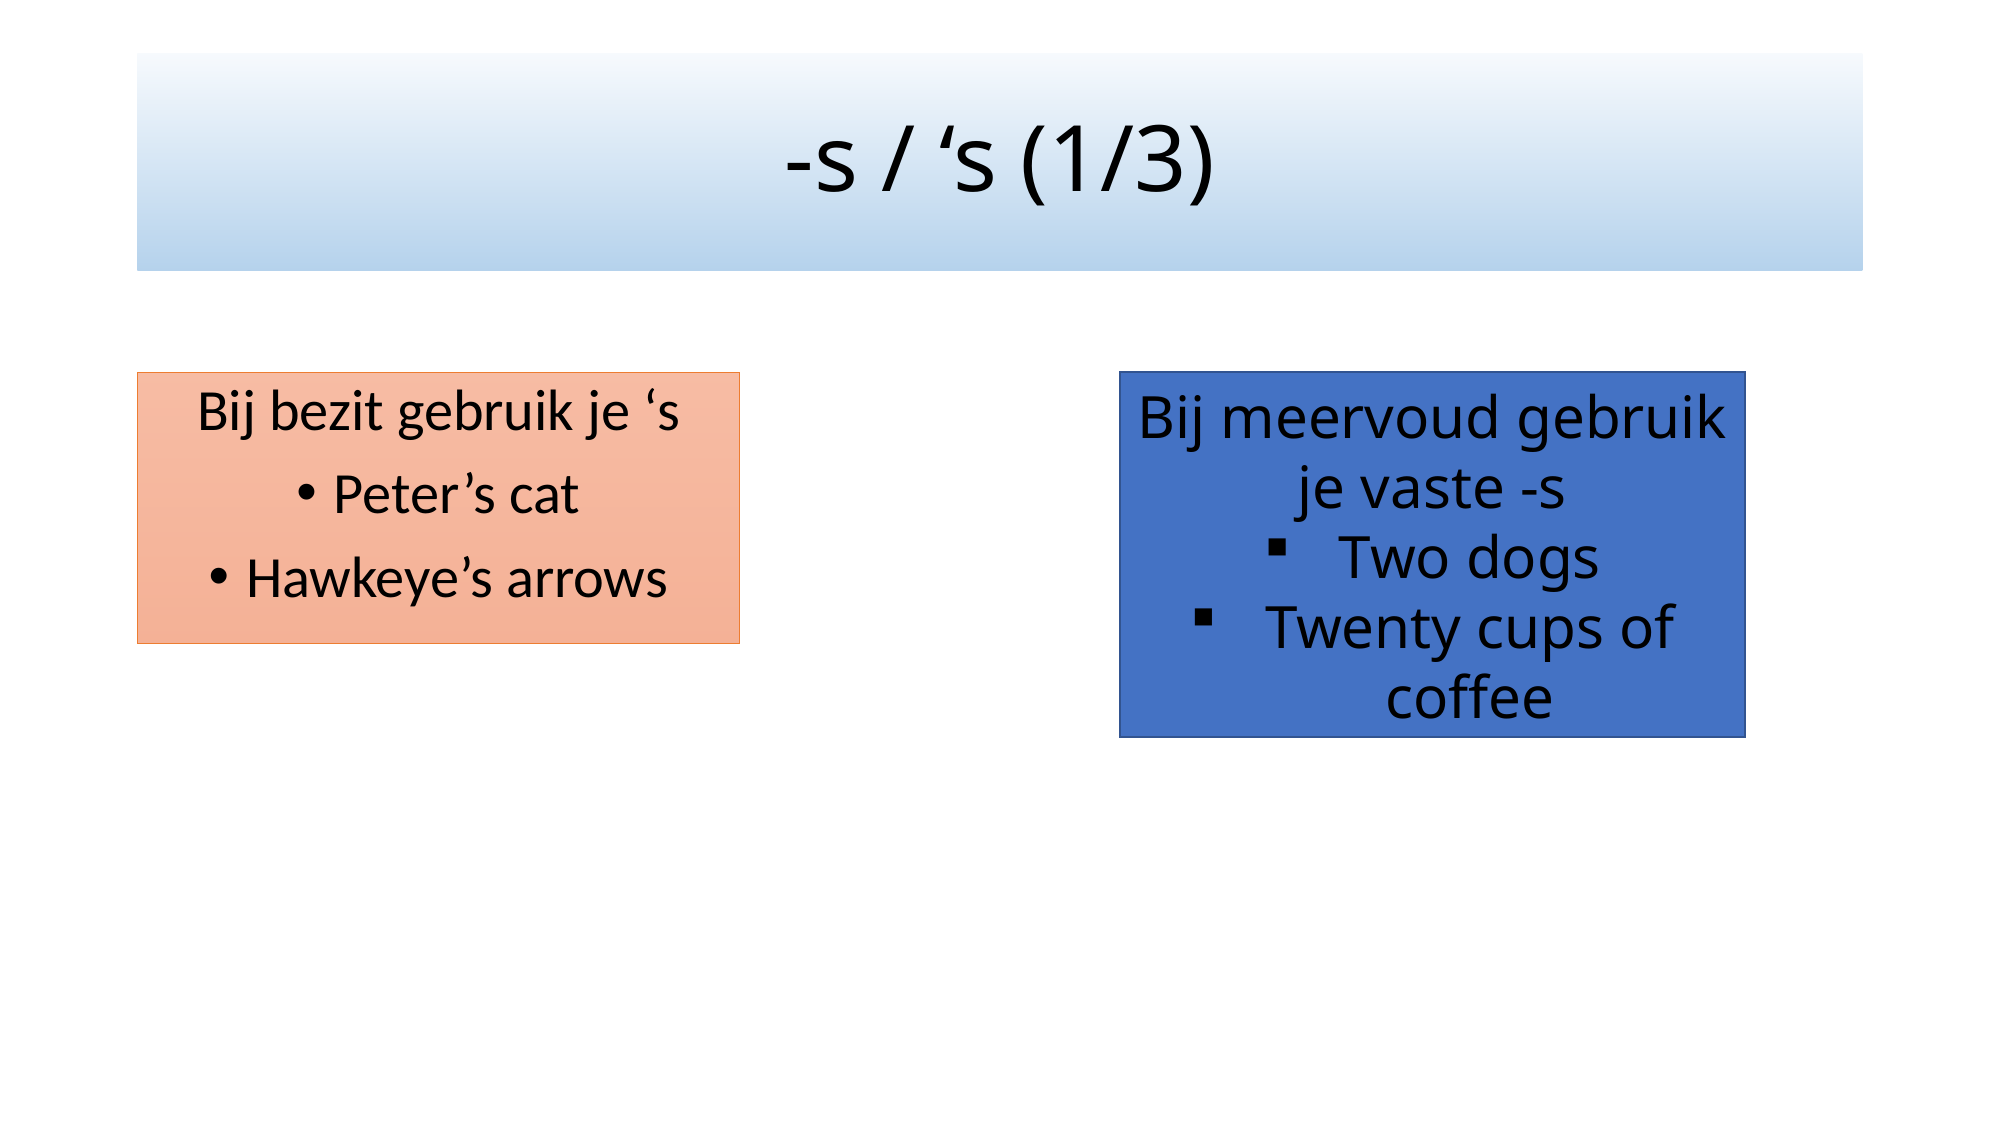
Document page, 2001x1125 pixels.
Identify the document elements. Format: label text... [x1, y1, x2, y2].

list Bij bezit gebruik je ‘s Peter’s cat Hawkeye’s arrows [137, 372, 740, 644]
title -s / ‘s (1/3) [137, 53, 1863, 271]
text_box Bij meervoud gebruik je vaste -s Two dogs Twenty cups of coffee [1119, 371, 1746, 738]
